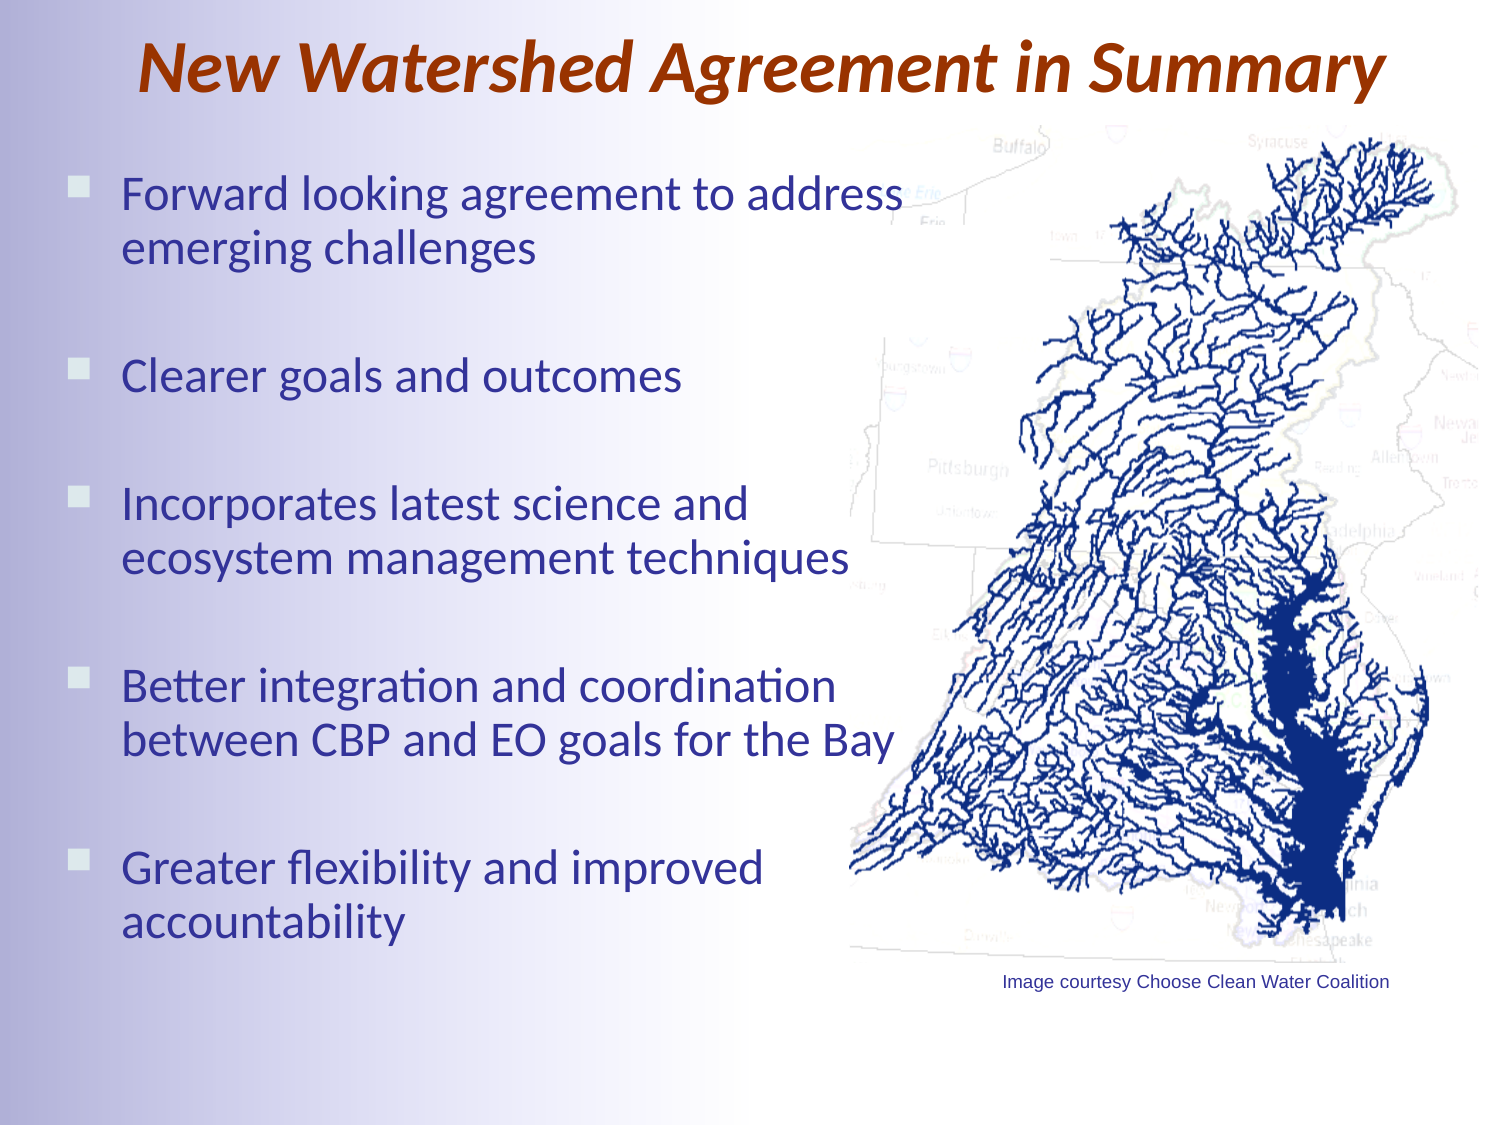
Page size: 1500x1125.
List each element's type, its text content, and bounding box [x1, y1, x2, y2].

title New Watershed Agreement in Summary [87, 0, 1438, 126]
text_box Forward looking agreement to address emerging challenges Clearer goals and outcomes Incorporates latest science and ecosystem management techniques Better integration and coordination between CBP and EO goals for the Bay Greater flexibility and improved accountability [50, 125, 975, 925]
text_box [849, 137, 1438, 1001]
